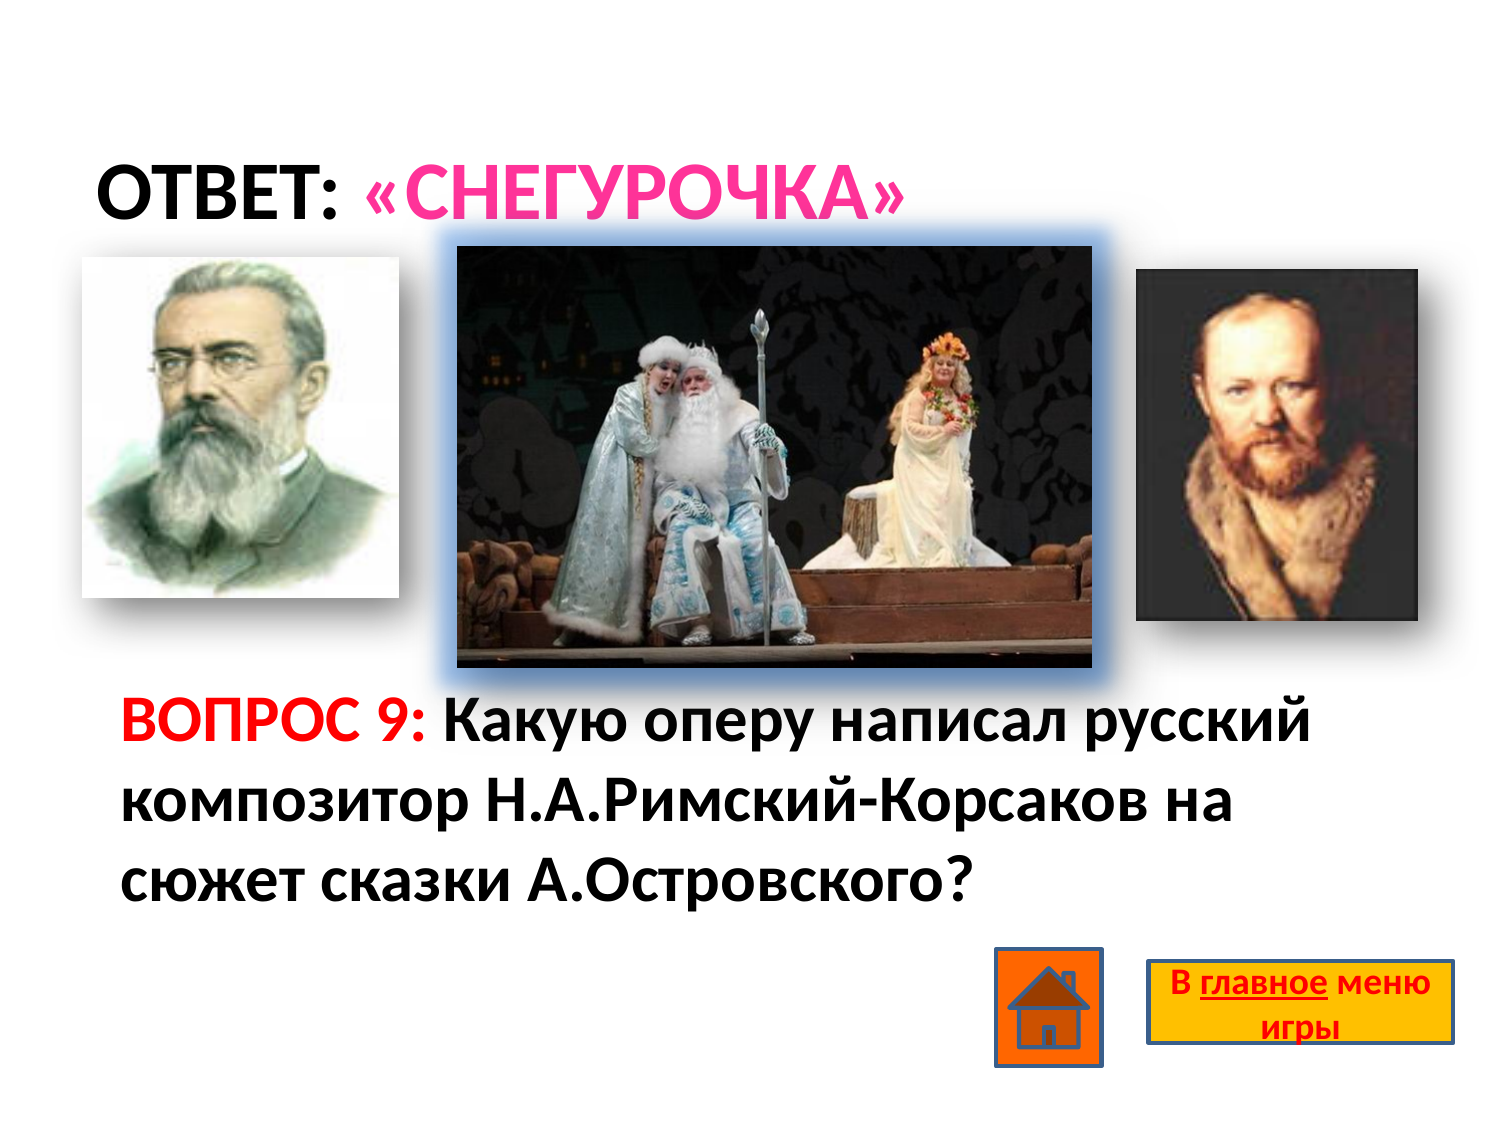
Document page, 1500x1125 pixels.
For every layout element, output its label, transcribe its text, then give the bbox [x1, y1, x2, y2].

text_box ВОПРОС 9: Какую оперу написал русский композитор Н.А.Римский-Корсаков на сюжет сказки А.Островского? [105, 667, 1372, 923]
picture [81, 257, 399, 598]
text_box ОТВЕТ: «СНЕГУРОЧКА» [82, 128, 1008, 244]
picture [456, 245, 1092, 669]
text_box [994, 947, 1104, 1068]
text_box В главное меню игры [1146, 959, 1455, 1045]
picture [1136, 269, 1419, 622]
